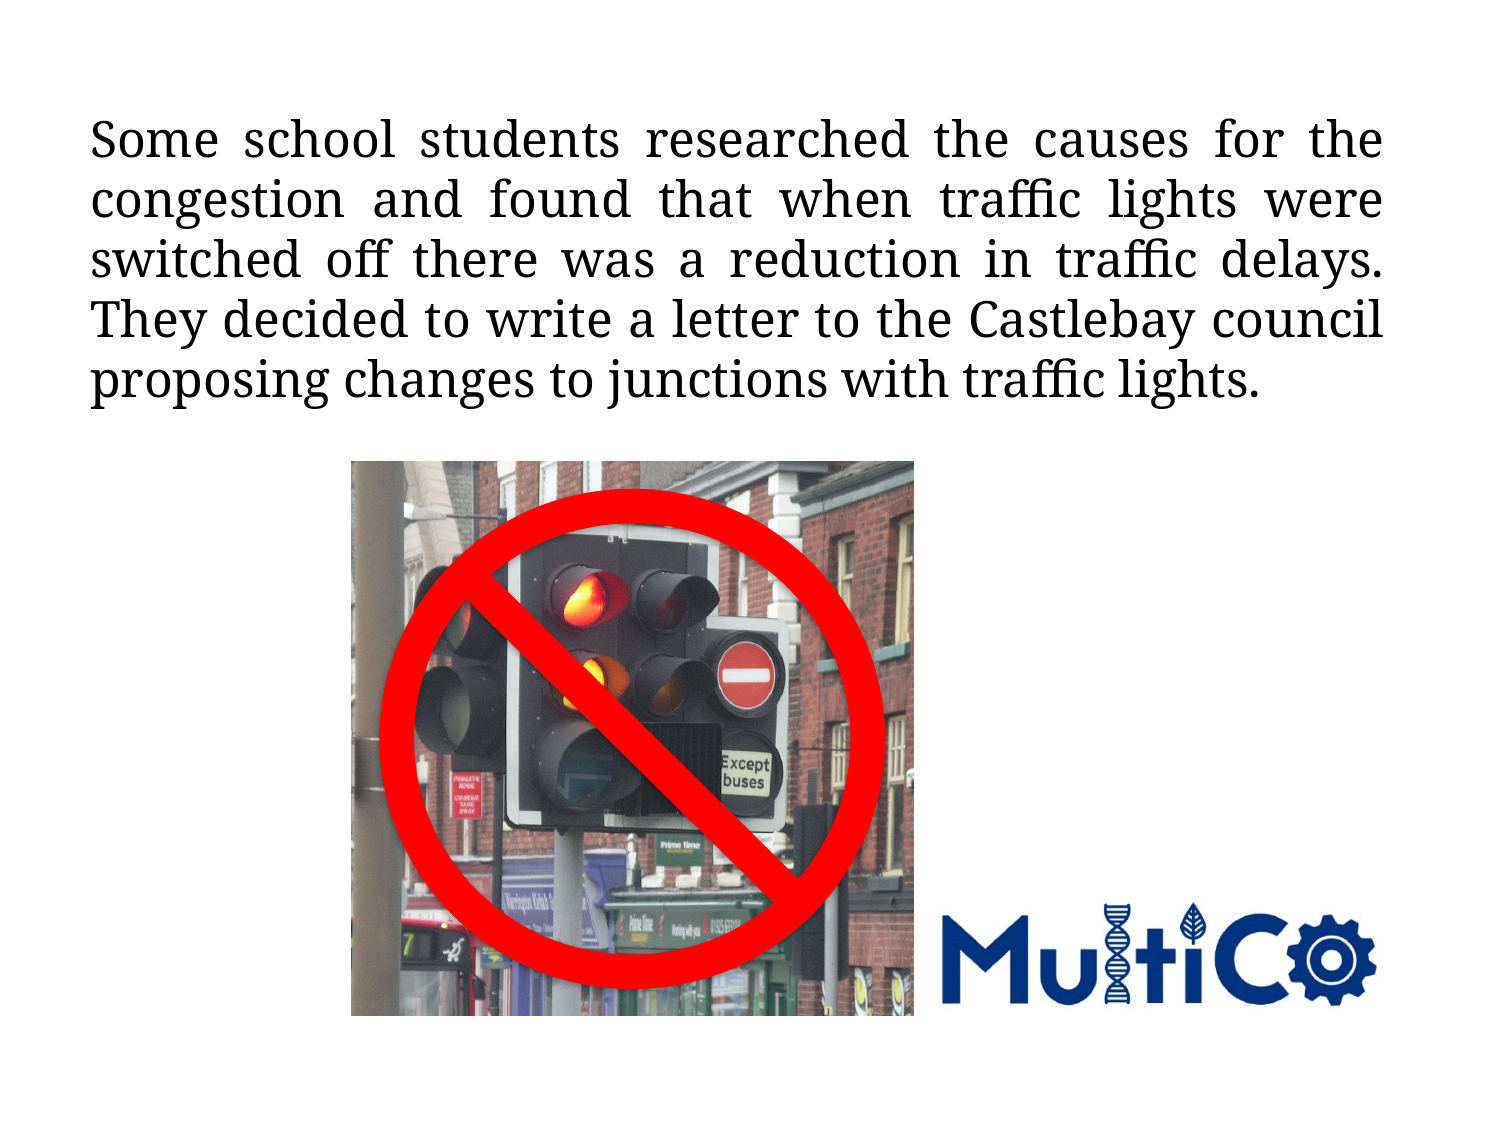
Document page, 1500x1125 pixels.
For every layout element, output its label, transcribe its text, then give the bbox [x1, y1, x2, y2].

picture [350, 461, 914, 1017]
list Some school students researched the causes for the congestion and found that when traffic lights were switched off there was a reduction in traffic delays. They decided to write a letter to the Castlebay council proposing changes to junctions with traffic lights. [75, 99, 1400, 1005]
picture [926, 881, 1393, 1028]
